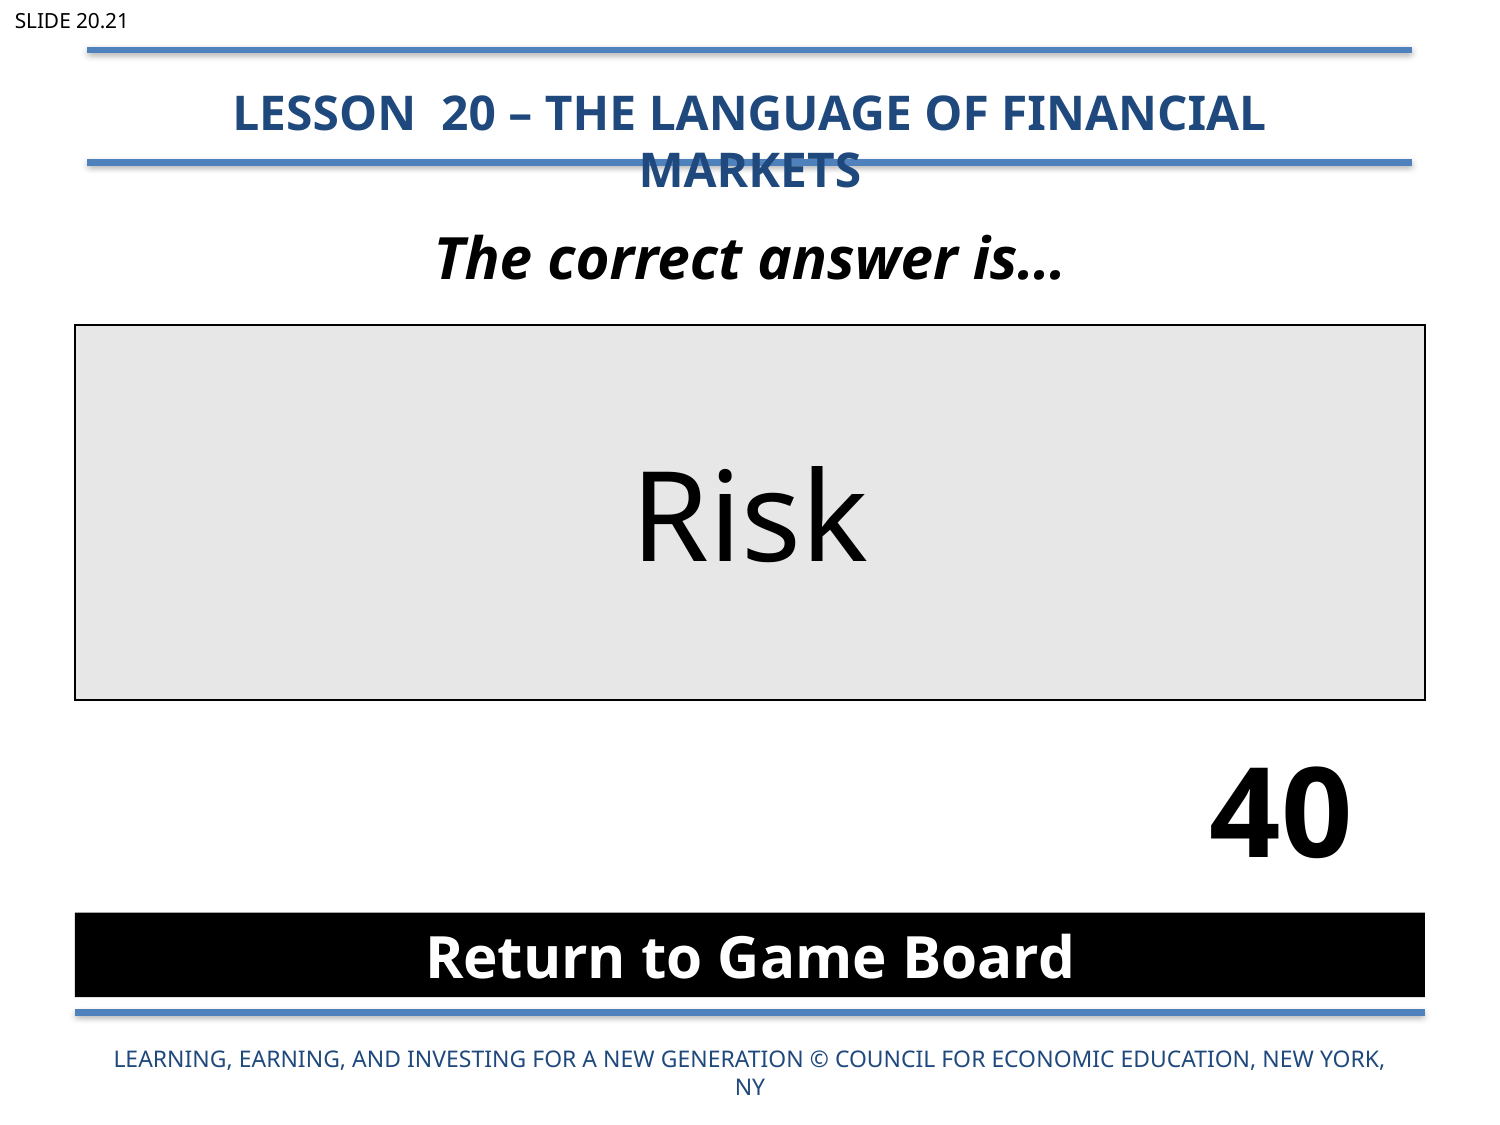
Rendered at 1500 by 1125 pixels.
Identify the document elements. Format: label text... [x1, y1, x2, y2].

text_box Lesson 20 – The Language of Financial Markets [125, 74, 1375, 161]
text_box Return to Game Board [74, 912, 1425, 998]
title The correct answer is… [75, 162, 1425, 350]
text_box Slide 20.21 [0, 0, 213, 40]
table_header Risk [76, 350, 1424, 699]
text_box 40 [1162, 724, 1400, 890]
